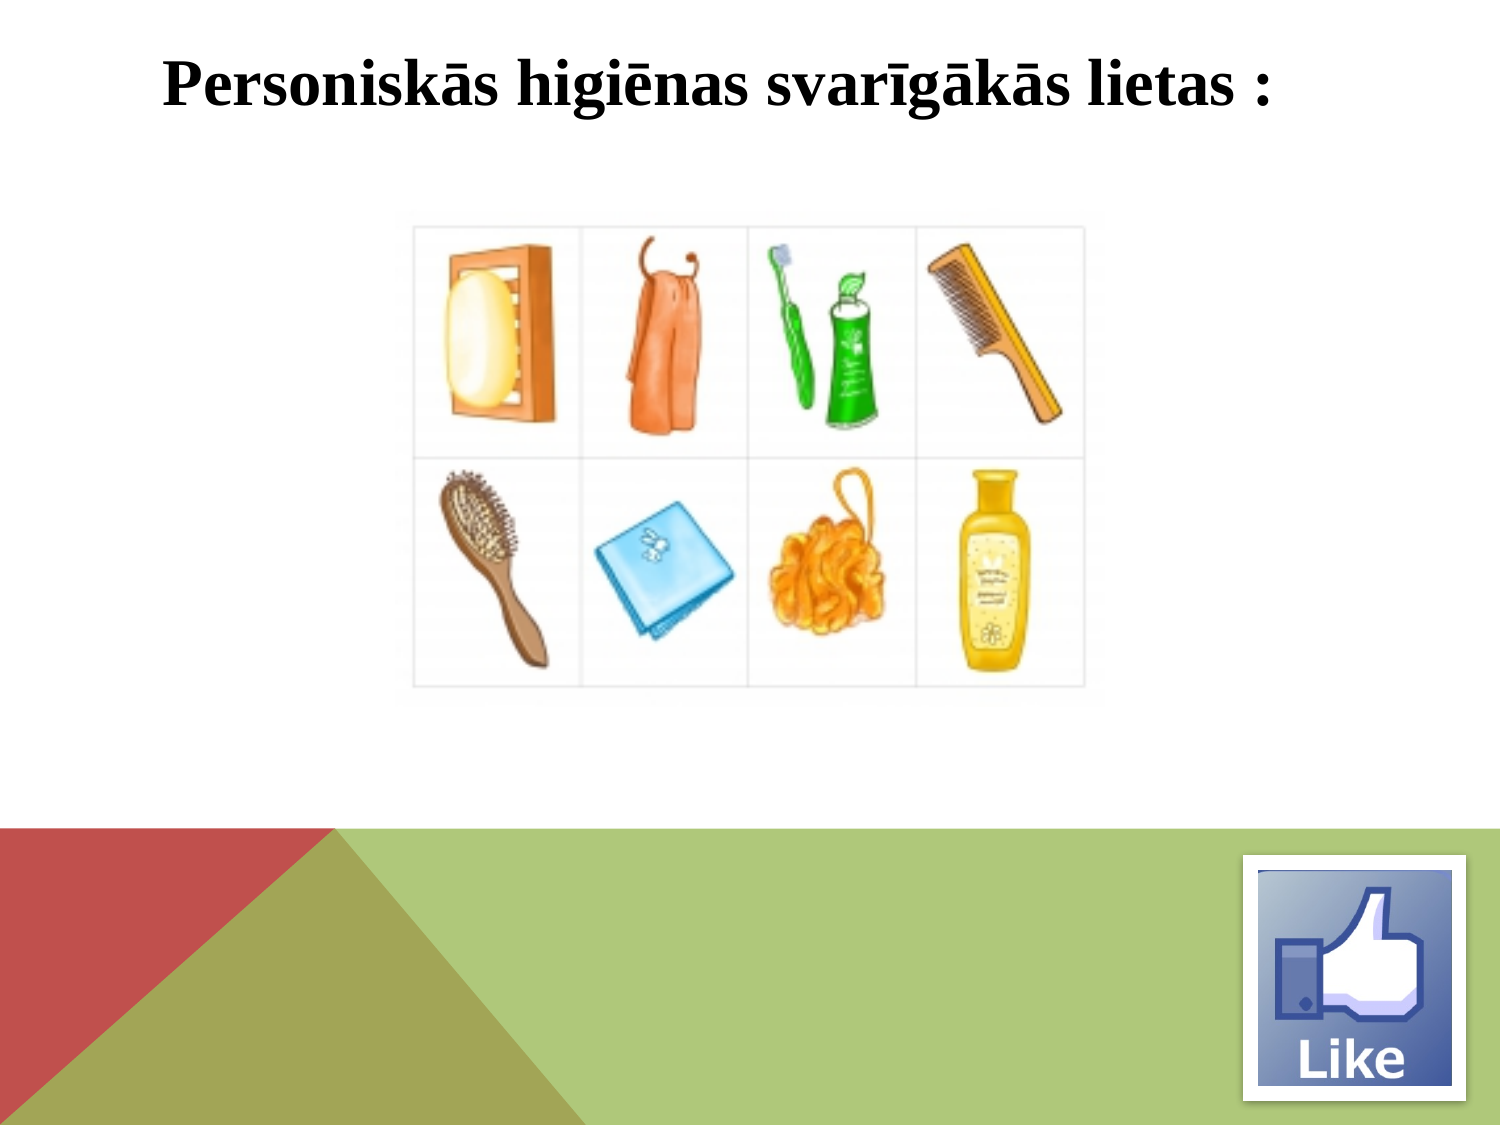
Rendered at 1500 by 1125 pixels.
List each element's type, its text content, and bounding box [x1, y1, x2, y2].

picture [395, 207, 1105, 708]
list Personiskās higiēnas svarīgākās lietas : [147, 30, 1382, 619]
picture [1257, 869, 1452, 1087]
